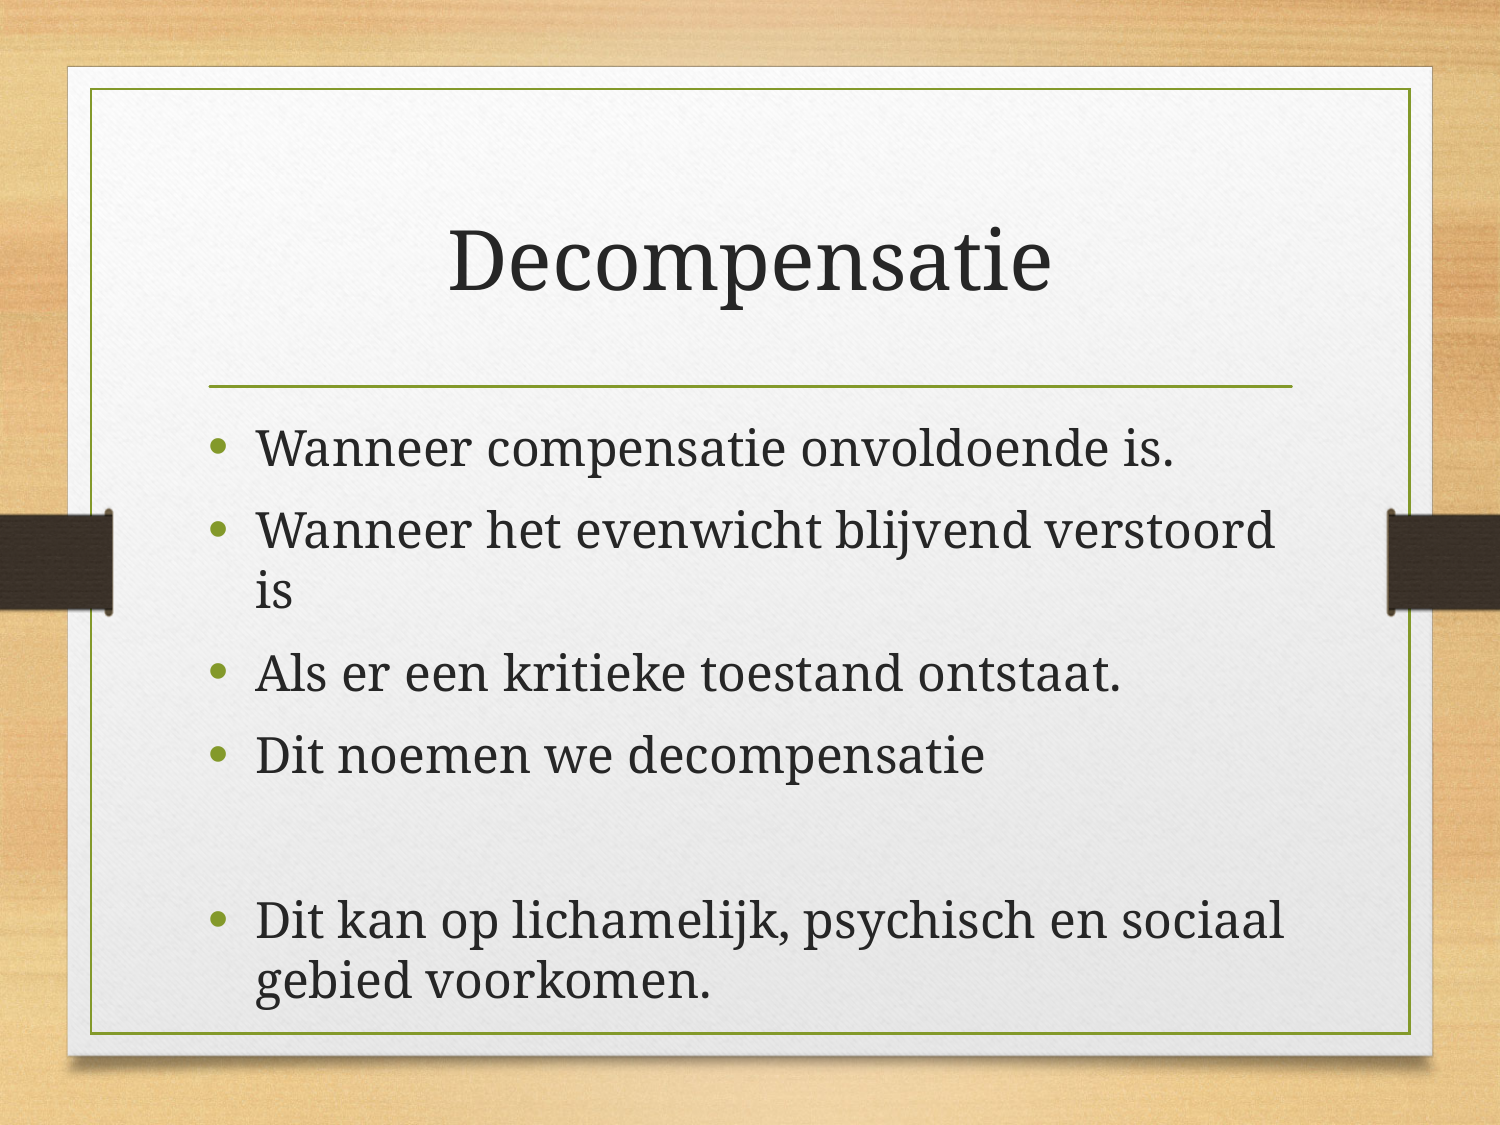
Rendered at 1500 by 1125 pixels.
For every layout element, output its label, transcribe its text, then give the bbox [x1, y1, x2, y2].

list Wanneer compensatie onvoldoende is. Wanneer het evenwicht blijvend verstoord is Als er een kritieke toestand ontstaat. Dit noemen we decompensatie Dit kan op lichamelijk, psychisch en sociaal gebied voorkomen. [193, 408, 1309, 974]
picture [0, 0, 1500, 1125]
title Decompensatie [193, 150, 1309, 365]
